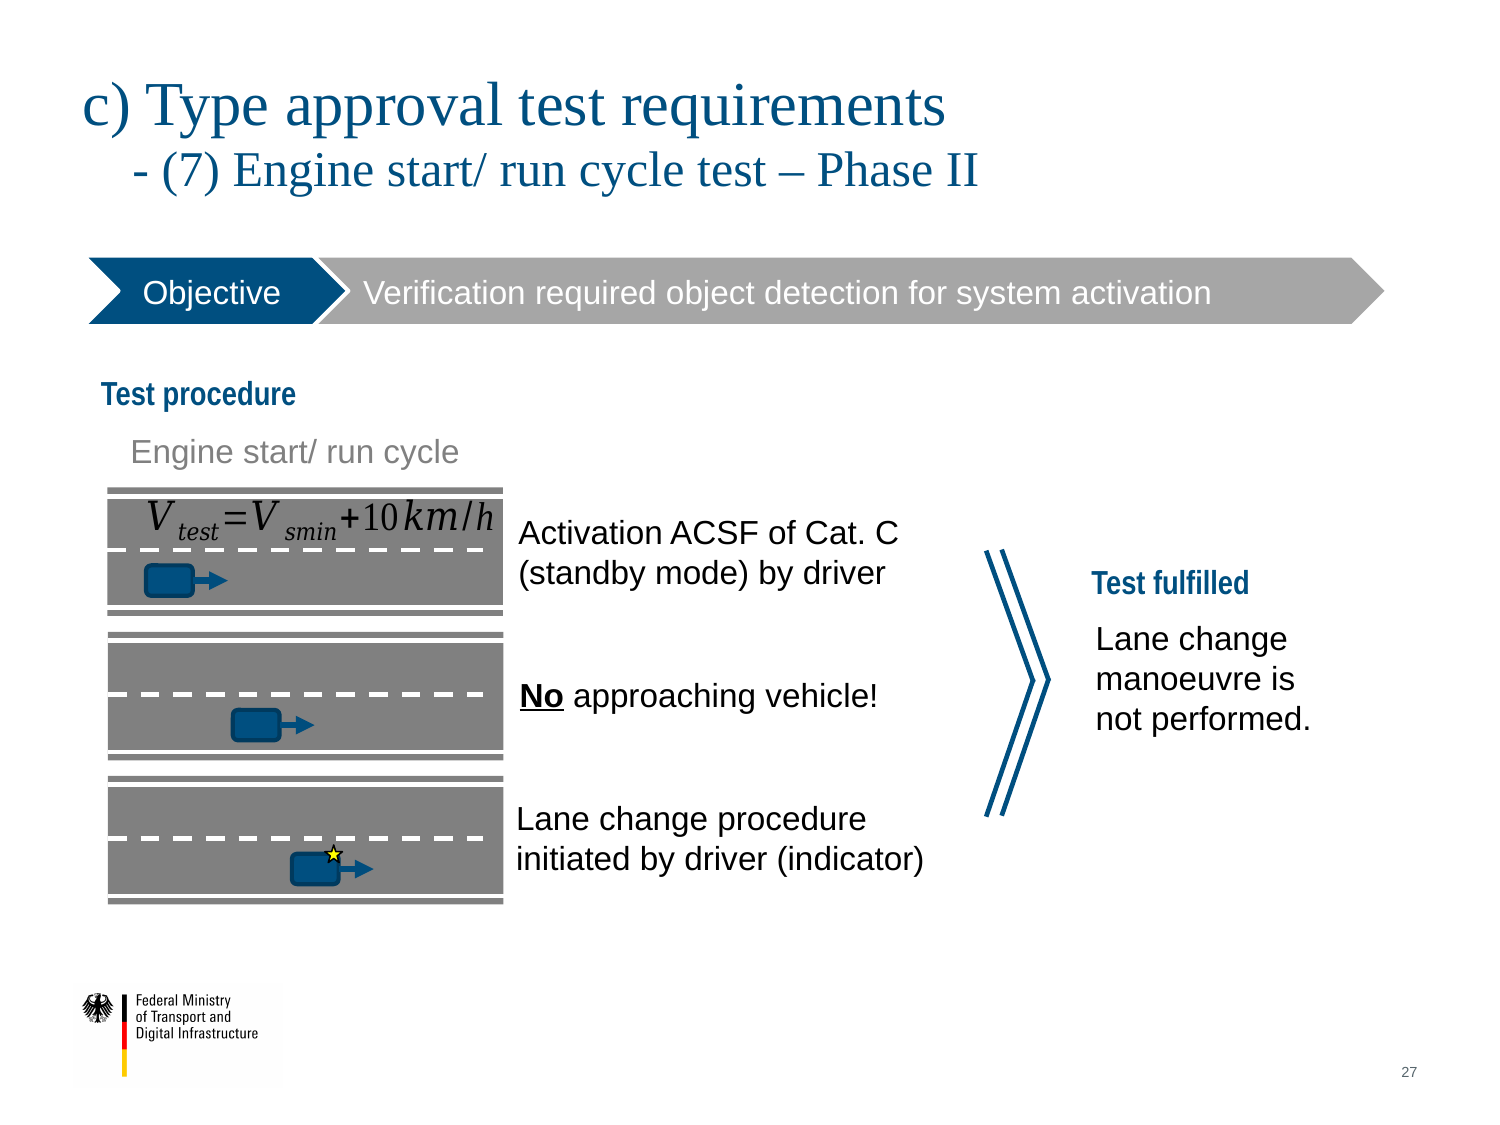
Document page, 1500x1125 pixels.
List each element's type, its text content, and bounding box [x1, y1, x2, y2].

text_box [1001, 549, 1050, 677]
text_box Lane change manoeuvre is not performed. [1080, 609, 1356, 745]
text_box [985, 550, 998, 678]
text_box Activation ACSF of Cat. C (standby mode) by driver [508, 503, 919, 599]
text_box Engine start/ run cycle [115, 423, 476, 478]
picture [73, 983, 283, 1088]
text_box Test procedure [99, 361, 364, 424]
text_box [82, 255, 363, 327]
text_box Lane change procedure initiated by driver (indicator) [508, 789, 956, 885]
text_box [1001, 677, 1050, 816]
text_box Verification required object detection for system activation [360, 253, 1390, 329]
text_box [985, 678, 996, 817]
text_box No approaching vehicle! [508, 666, 904, 722]
text_box Test fulfilled [1089, 549, 1354, 609]
slide_number 27 [1382, 1051, 1418, 1083]
title c) Type approval test requirements - (7) Engine start/ run cycle test – Phase II [82, 66, 1282, 250]
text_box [107, 631, 504, 761]
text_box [107, 775, 504, 905]
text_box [107, 487, 504, 617]
